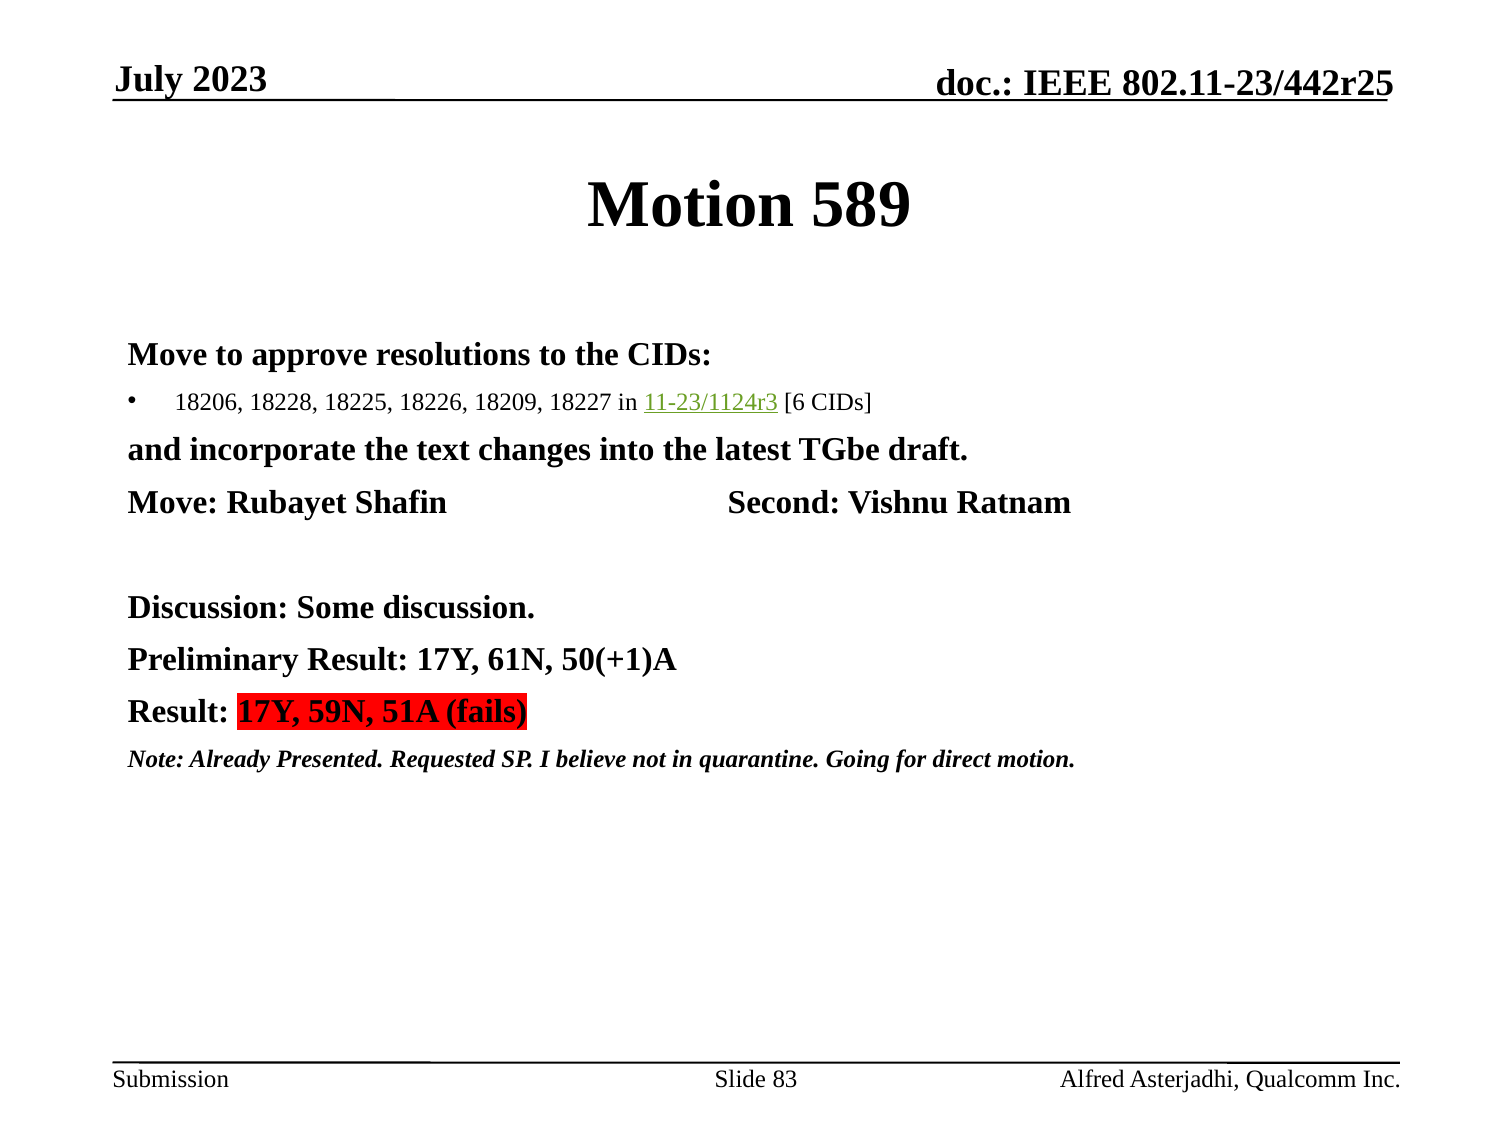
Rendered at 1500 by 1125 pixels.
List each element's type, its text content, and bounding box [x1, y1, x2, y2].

slide_number Slide 83 [712, 1061, 800, 1123]
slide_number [114, 54, 423, 100]
list Move to approve resolutions to the CIDs: 18206, 18228, 18225, 18226, 18209, 18227 in 11-23/1124r3 [6 CIDs] and incorporate the text changes into the latest TGbe draft. Move: Rubayet Shafin Second: Vishnu Ratnam Discussion: Some discussion. Preliminary Result: 17Y, 61N, 50(+1)A Result: 17Y, 59N, 51A (fails) Note: Already Presented. Requested SP. I believe not in quarantine. Going for direct motion. [112, 324, 1388, 1063]
footer Alfred Asterjadhi, Qualcomm Inc. [878, 1061, 1402, 1093]
title Motion 589 [112, 112, 1388, 288]
